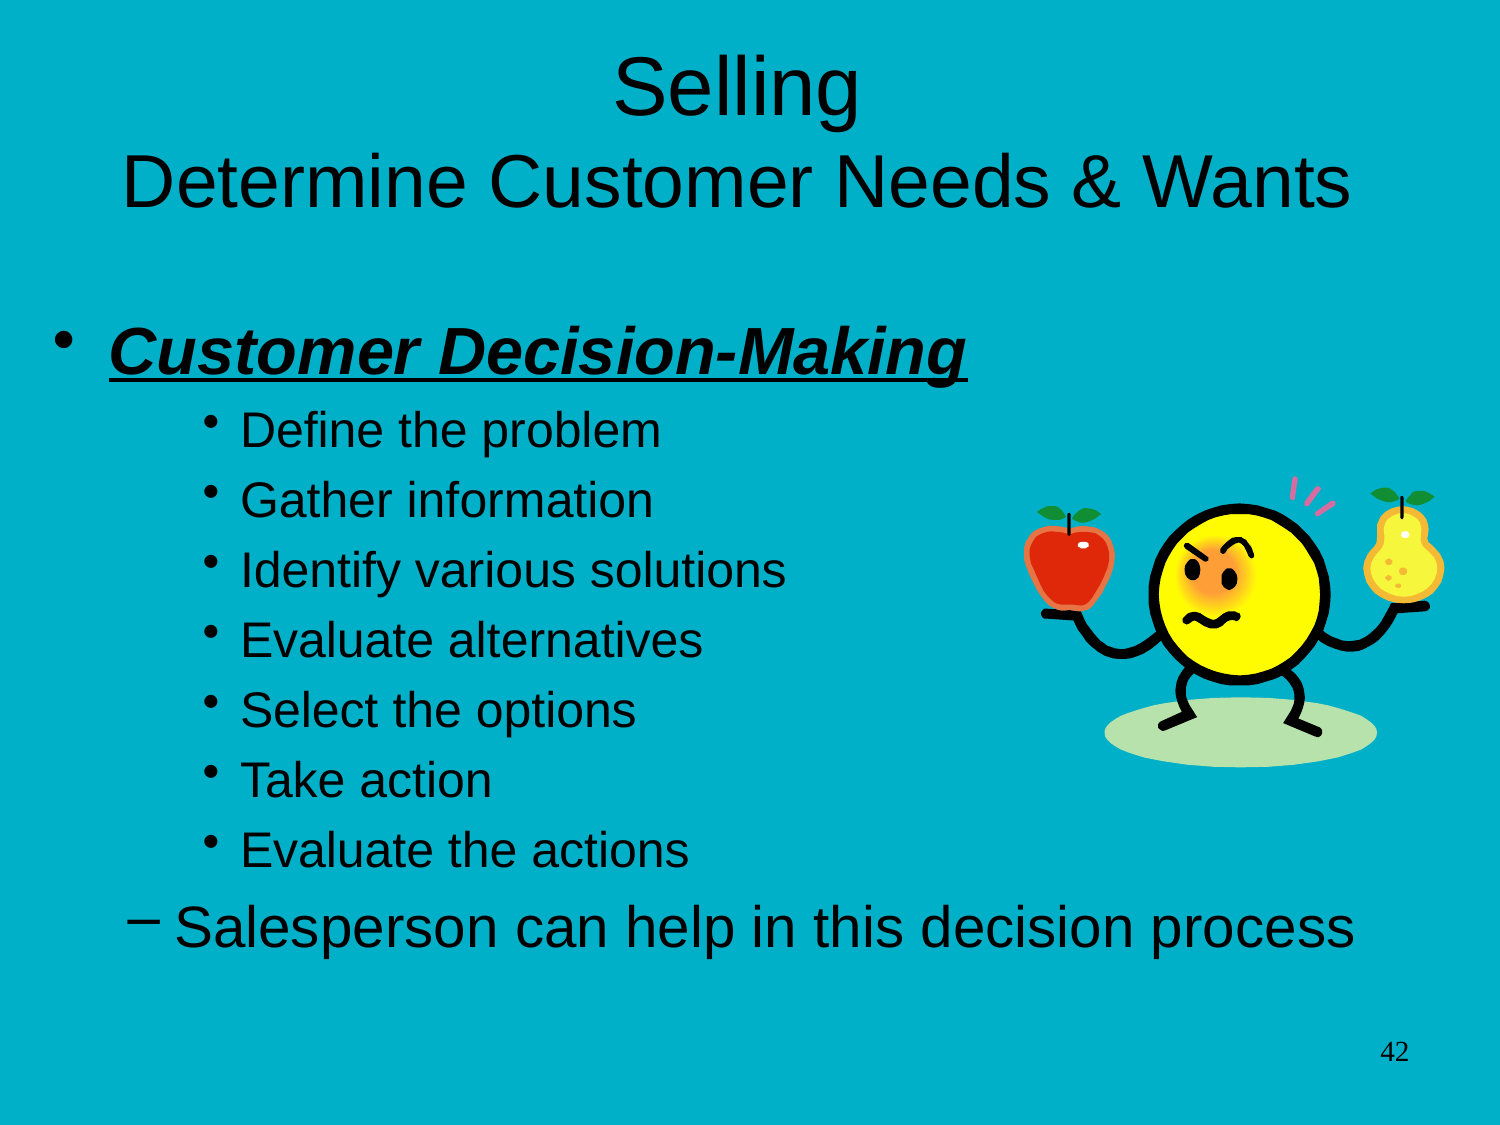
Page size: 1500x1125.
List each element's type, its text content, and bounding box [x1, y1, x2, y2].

slide_number 42 [1074, 1024, 1426, 1103]
picture [1022, 474, 1446, 769]
list Customer Decision-Making Define the problem Gather information Identify various solutions Evaluate alternatives Select the options Take action Evaluate the actions Salesperson can help in this decision process [37, 299, 1488, 1001]
title Selling Determine Customer Needs & Wants [62, 24, 1413, 231]
